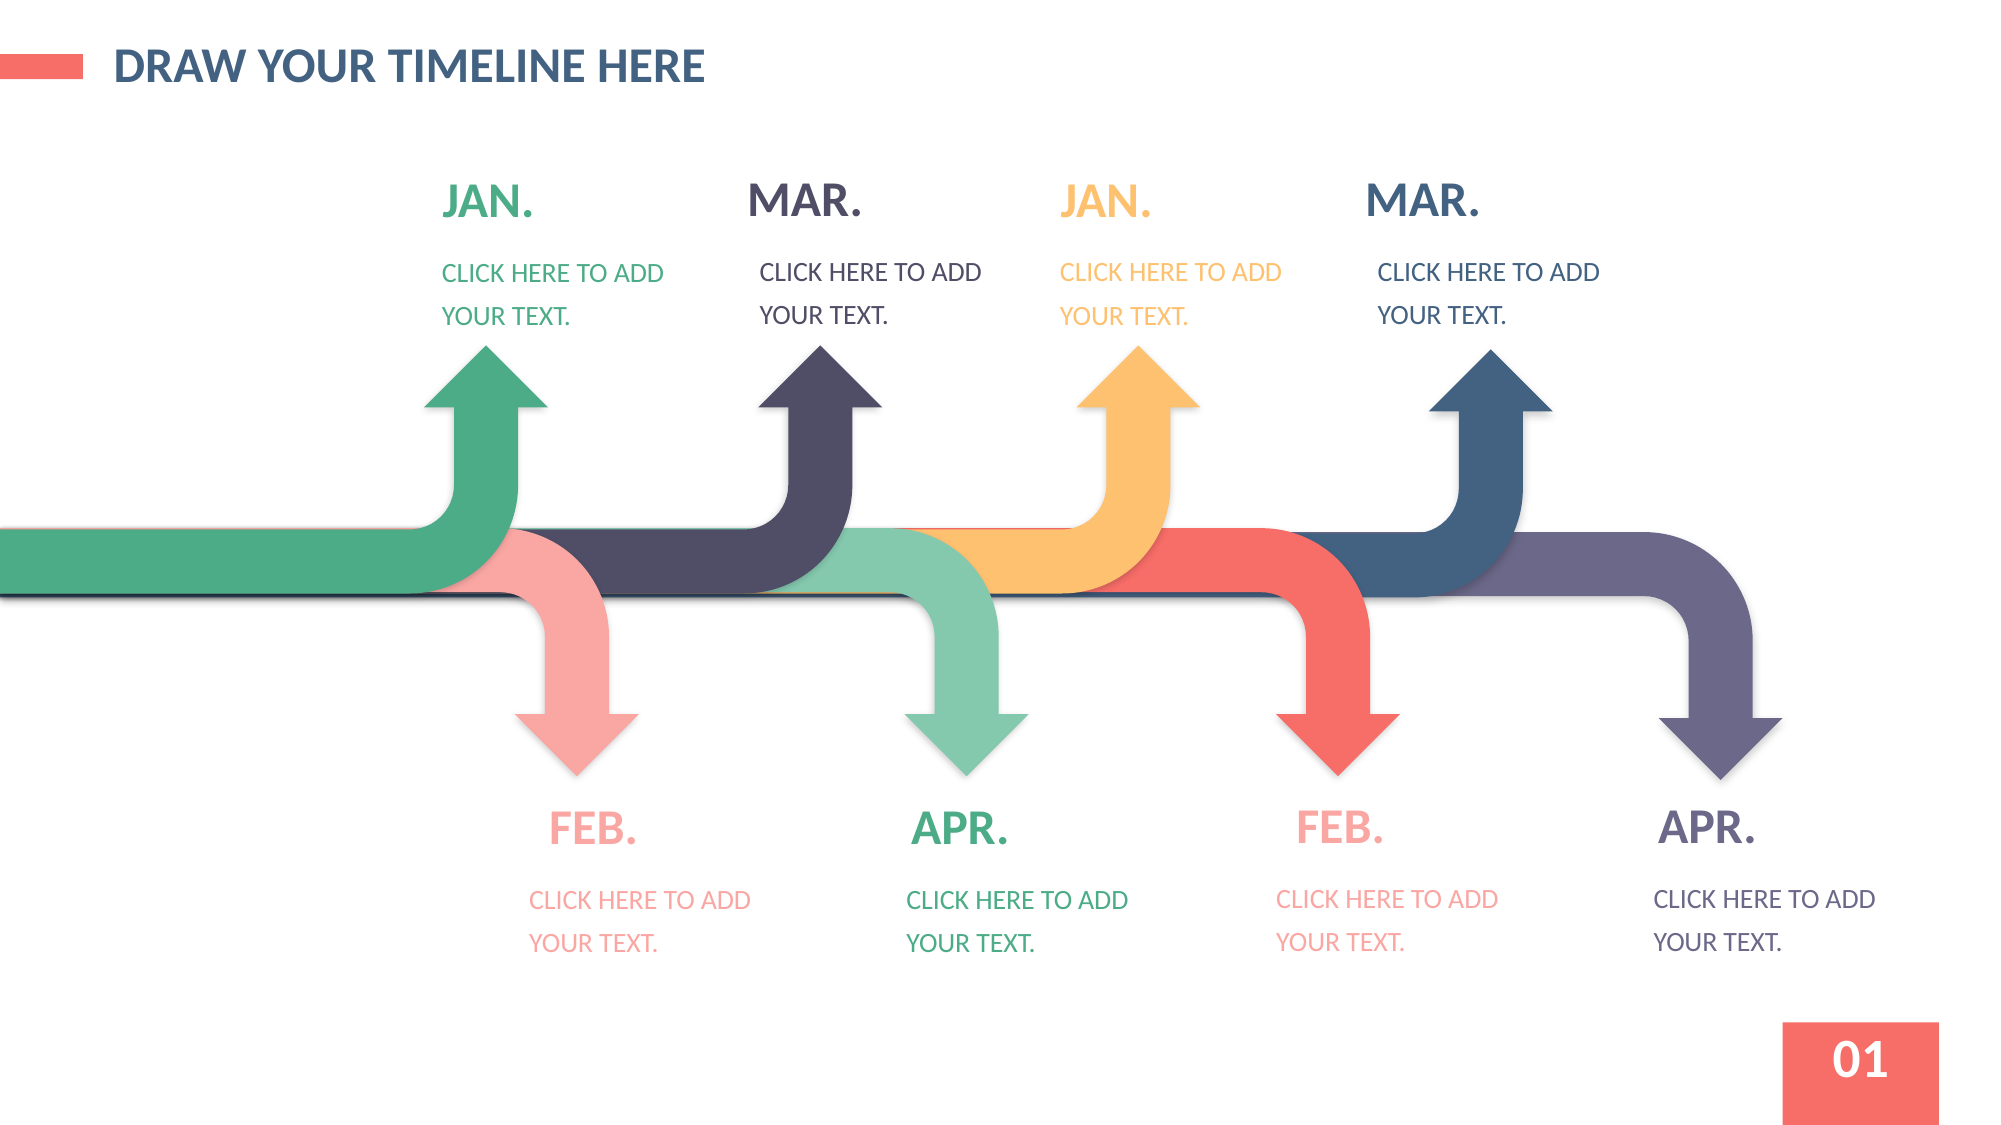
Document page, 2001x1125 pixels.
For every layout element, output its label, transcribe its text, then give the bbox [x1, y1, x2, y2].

list DRAW YOUR TIMELINE HERE [98, 19, 967, 114]
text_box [1349, 158, 1668, 338]
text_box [1045, 159, 1350, 339]
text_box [427, 159, 731, 339]
text_box [1296, 348, 1555, 598]
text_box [1261, 786, 1566, 966]
list 01 [1782, 1022, 1940, 1104]
text_box [450, 528, 641, 777]
text_box [1462, 531, 1784, 781]
text_box [518, 344, 884, 595]
text_box [910, 344, 1202, 595]
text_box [891, 786, 1196, 966]
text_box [731, 158, 1050, 339]
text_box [514, 786, 819, 966]
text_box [1638, 786, 1944, 966]
text_box [1105, 527, 1402, 777]
text_box [786, 527, 1030, 777]
text_box [0, 344, 550, 595]
